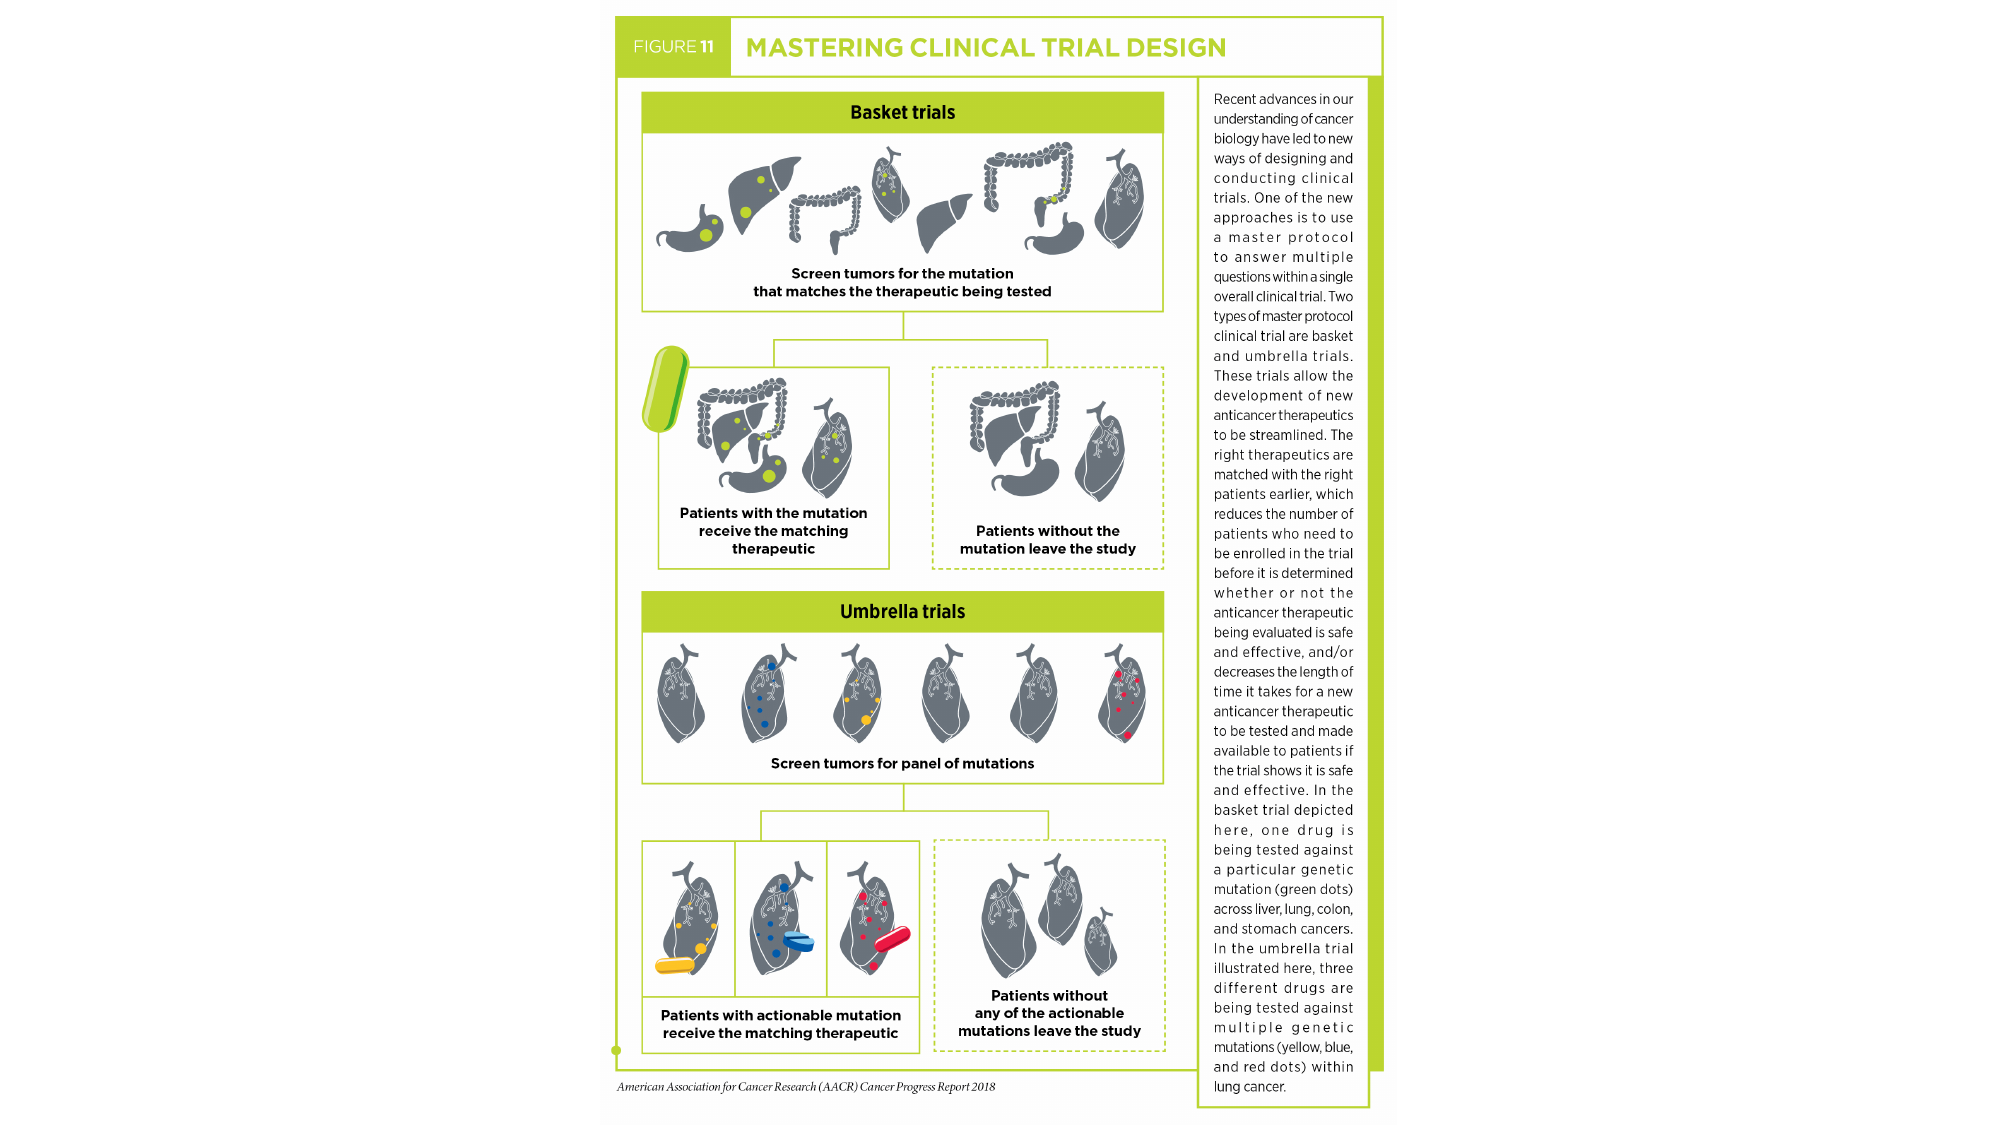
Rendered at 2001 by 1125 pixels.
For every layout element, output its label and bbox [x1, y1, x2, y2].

picture [599, 0, 1397, 1125]
